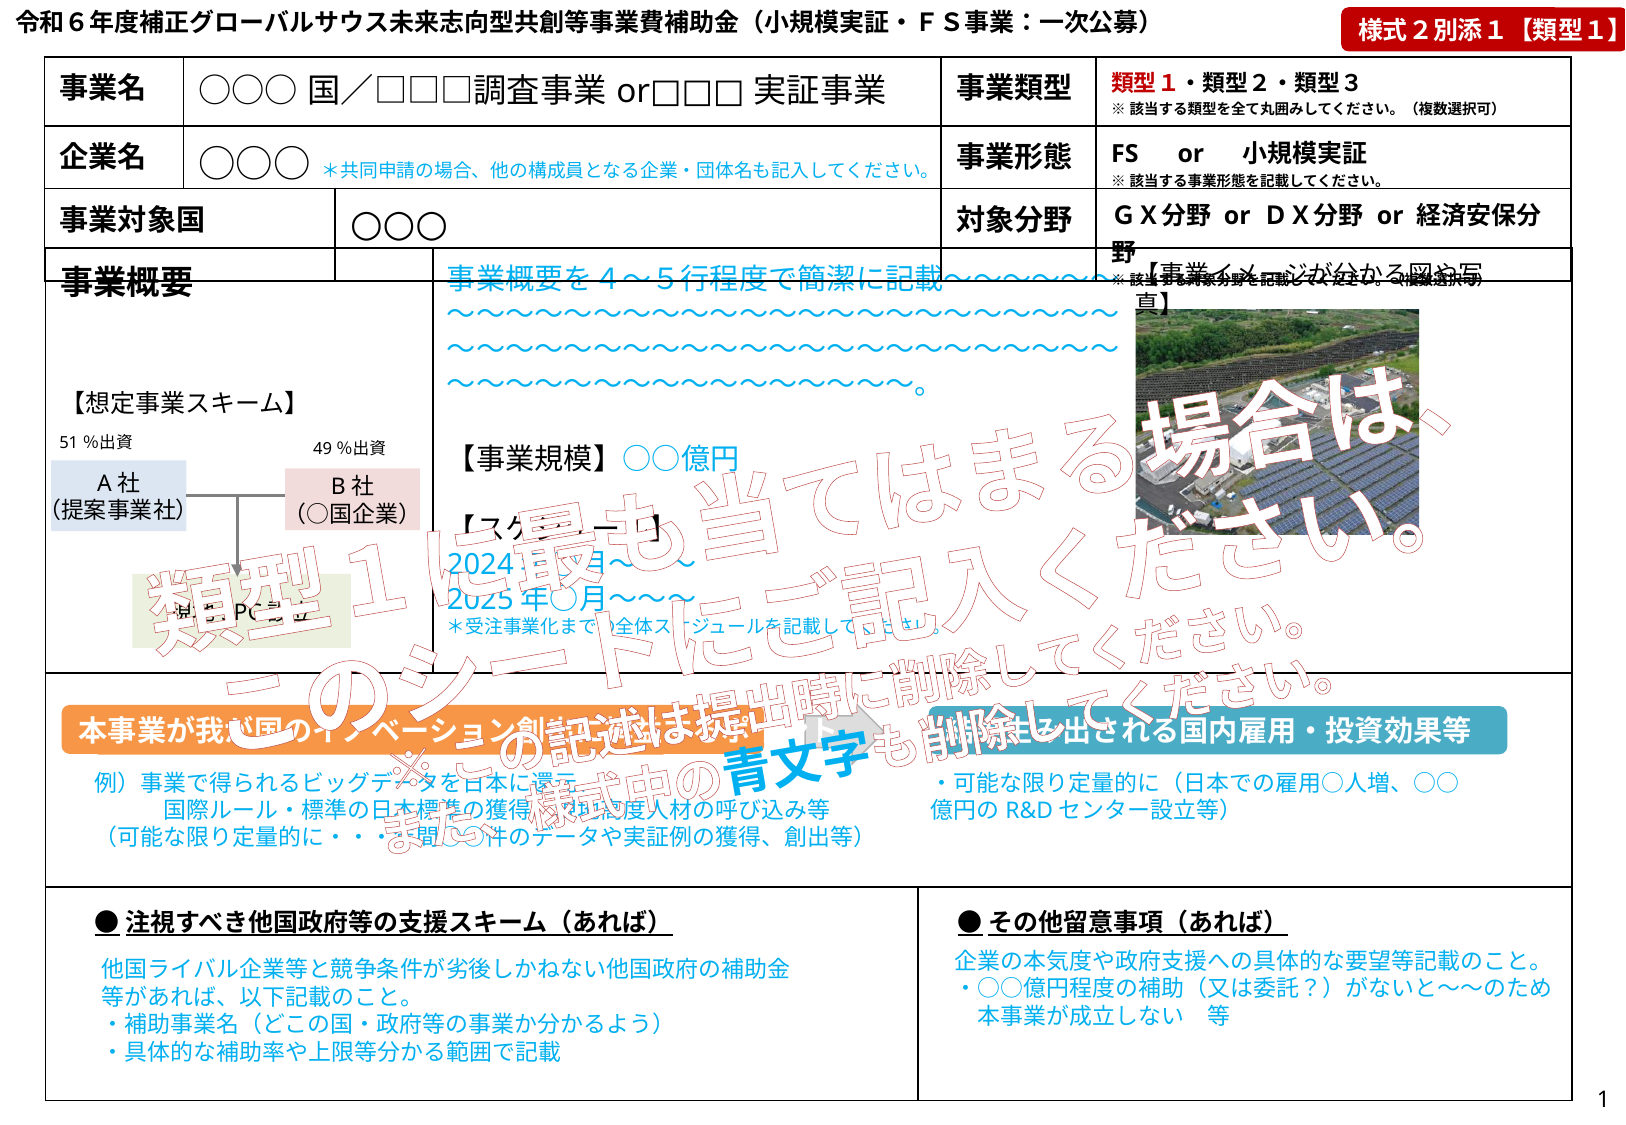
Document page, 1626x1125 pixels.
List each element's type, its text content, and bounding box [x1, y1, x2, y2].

text_box 49％出資 [298, 430, 434, 465]
table_cell [46, 674, 157, 886]
table_header [1509, 282, 1571, 672]
table_cell [46, 888, 917, 1100]
picture [1135, 309, 1420, 535]
text_box 他国ライバル企業等と競争条件が劣後しかねない他国政府の補助金等があれば、以下記載のこと。 ・補助事業名（どこの国・政府等の事業か分かるよう） ・具体的な補助率や上限等分かる範囲で記載 [86, 947, 821, 1073]
text_box 例）事業で得られるビッグデータを日本に還元、 国際ルール・標準の日本標準の獲得、現地高度人材の呼び込み等 （可能な限り定量的に・・・年間○○件のデータや実証例の獲得、創出等） [79, 760, 181, 899]
text_box A社 （提案事業社） [51, 460, 187, 532]
table_header 事業概要 【想定事業スキーム】 [46, 282, 432, 504]
text_box 結果生み出される国内雇用・投資効果等 [1057, 706, 1508, 755]
text_box 類型１に最も当てはまる場合は、 このシートにご記入ください。 ※この記述は提出時に削除してください。 また、様式中の青文字も削除してください。 [122, 315, 1568, 906]
table_cell 企業名 [45, 127, 183, 188]
text_box 令和６年度補正グローバルサウス未来志向型共創等事業費補助金（小規模実証・ＦＳ事業：一次公募） [0, 0, 1550, 45]
table_cell [994, 674, 1571, 886]
table_header 事業概要 【想定事業スキーム】 [239, 523, 285, 534]
text_box ●その他留意事項（あれば） [942, 899, 1605, 939]
table_cell [919, 913, 1571, 1100]
text_box ●注視すべき他国政府等の支援スキーム（あれば） [79, 899, 742, 945]
table_cell [994, 888, 1571, 899]
text_box 事業概要を４～５行程度で簡潔に記載～～～～～～～～～～～～～～～～～～～～～～～～～～～～～～～～～～～～～～～～～～～～～～～～～～～～～～～～～～～～～～～～～～～～。 【事業規模】○○億円 【スケジュール】 2024年○月～～～ 2025年○月～～～ ＊受注事業化までの全体スケジュールを記載してください。 [432, 282, 1130, 502]
table_header 類型１・類型２・類型３ ※該当する類型を全て丸囲みしてください。（複数選択可） [1097, 58, 1570, 125]
text_box 企業の本気度や政府支援への具体的な要望等記載のこと。 ・○○億円程度の補助（又は委託？）がないと～～のため 本事業が成立しない 等 [940, 939, 1625, 1064]
text_box 例）事業で得られるビッグデータを日本に還元、 国際ルール・標準の日本標準の獲得、現地高度人材の呼び込み等 （可能な限り定量的に・・・年間○○件のデータや実証例の獲得、創出等） [229, 766, 994, 913]
text_box B社 （○国企業） [285, 468, 420, 508]
table_header 事業概要 【想定事業スキーム】 [46, 460, 236, 672]
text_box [186, 495, 390, 514]
table_cell ＧＸ分野 or ＤＸ分野 or 経済安保分野 ※該当する対象分野を記載してください。（複数選択可） [1097, 189, 1570, 280]
table_header 事業類型 [942, 58, 1095, 125]
text_box 51％出資 [44, 424, 180, 460]
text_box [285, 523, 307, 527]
text_box 本事業が我が国のイノベーション創出に裨益するポイント [61, 704, 156, 754]
table_header 事業名 [45, 58, 183, 125]
text_box 様式２別添１【類型１】 [1341, 7, 1625, 52]
table_cell ○○○ [336, 189, 940, 280]
table_cell FS or 小規模実証 ※該当する事業形態を記載してください。 [1097, 127, 1570, 188]
table_cell ○○○＊共同申請の場合、他の構成員となる企業・団体名も記入してください。 [184, 127, 940, 188]
text_box 現地SPC設立 [132, 618, 138, 648]
text_box ・可能な限り定量的に（日本での雇用○人増、○○億円のR&Dセンター設立等） [994, 760, 1497, 858]
slide_number 1 [1245, 1070, 1625, 1125]
table_cell 対象分野 [942, 189, 1095, 280]
table_cell 事業対象国 [45, 189, 334, 280]
table_header ○○○国／□□□調査事業or□□□実証事業 [184, 58, 940, 125]
table_cell 事業形態 [942, 127, 1095, 188]
text_box 【事業イメージが分かる図や写真】 [1119, 282, 1532, 327]
